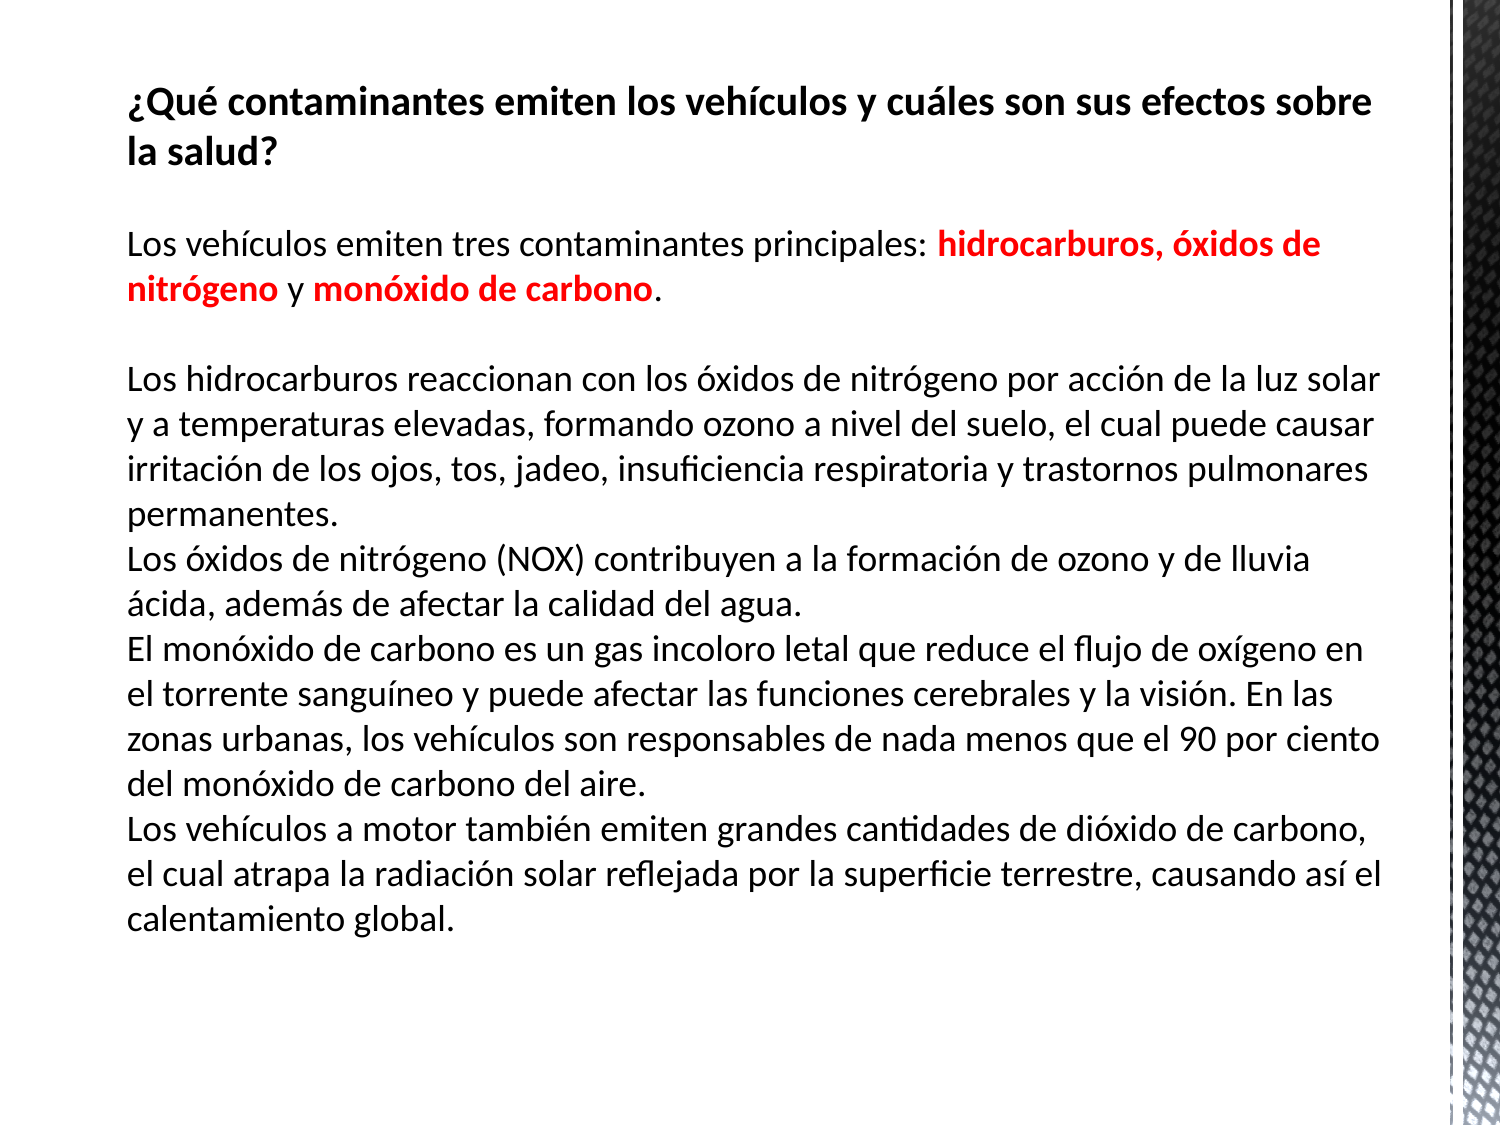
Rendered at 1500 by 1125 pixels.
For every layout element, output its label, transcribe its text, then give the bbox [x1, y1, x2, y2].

text_box ¿Qué contaminantes emiten los vehículos y cuáles son sus efectos sobre la salud? Los vehículos emiten tres contaminantes principales: hidrocarburos, óxidos de nitrógeno y monóxido de carbono. Los hidrocarburos reaccionan con los óxidos de nitrógeno por acción de la luz solar y a temperaturas elevadas, formando ozono a nivel del suelo, el cual puede causar irritación de los ojos, tos, jadeo, insuficiencia respiratoria y trastornos pulmonares permanentes. Los óxidos de nitrógeno (NOX) contribuyen a la formación de ozono y de lluvia ácida, además de afectar la calidad del agua. El monóxido de carbono es un gas incoloro letal que reduce el flujo de oxígeno en el torrente sanguíneo y puede afectar las funciones cerebrales y la visión. En las zonas urbanas, los vehículos son responsables de nada menos que el 90 por ciento del monóxido de carbono del aire. Los vehículos a motor también emiten grandes cantidades de dióxido de carbono, el cual atrapa la radiación solar reflejada por la superficie terrestre, causando así el calentamiento global. [112, 66, 1400, 1037]
picture [1447, 0, 1500, 1125]
